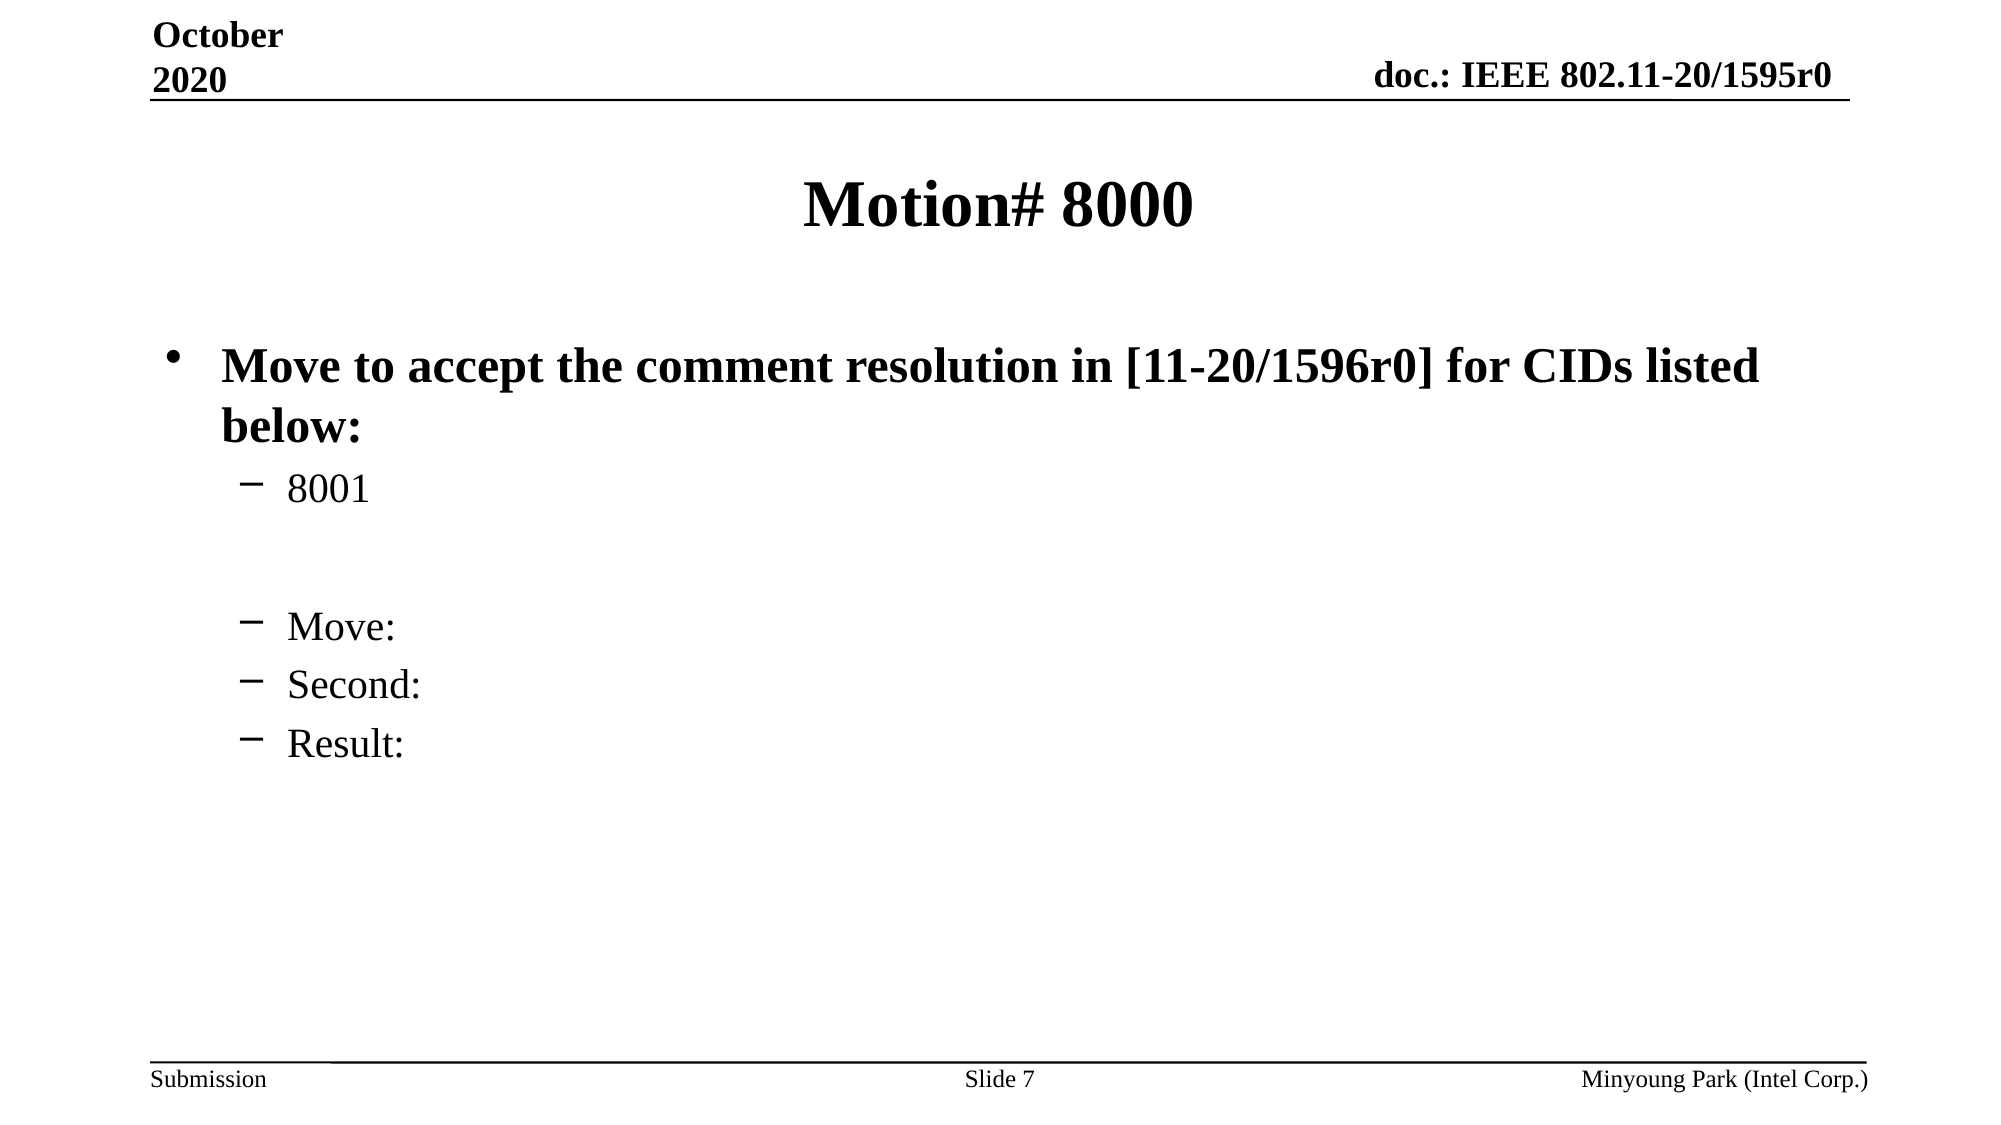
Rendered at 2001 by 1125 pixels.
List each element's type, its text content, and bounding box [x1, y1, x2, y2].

slide_number Slide 7 [957, 1061, 1042, 1093]
footer Minyoung Park (Intel Corp.) [1266, 1061, 1869, 1093]
title Motion# 8000 [150, 112, 1850, 288]
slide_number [152, 54, 347, 101]
list Move to accept the comment resolution in [11-20/1596r0] for CIDs listed below: 8001 Move: Second: Result: [150, 324, 1850, 1000]
